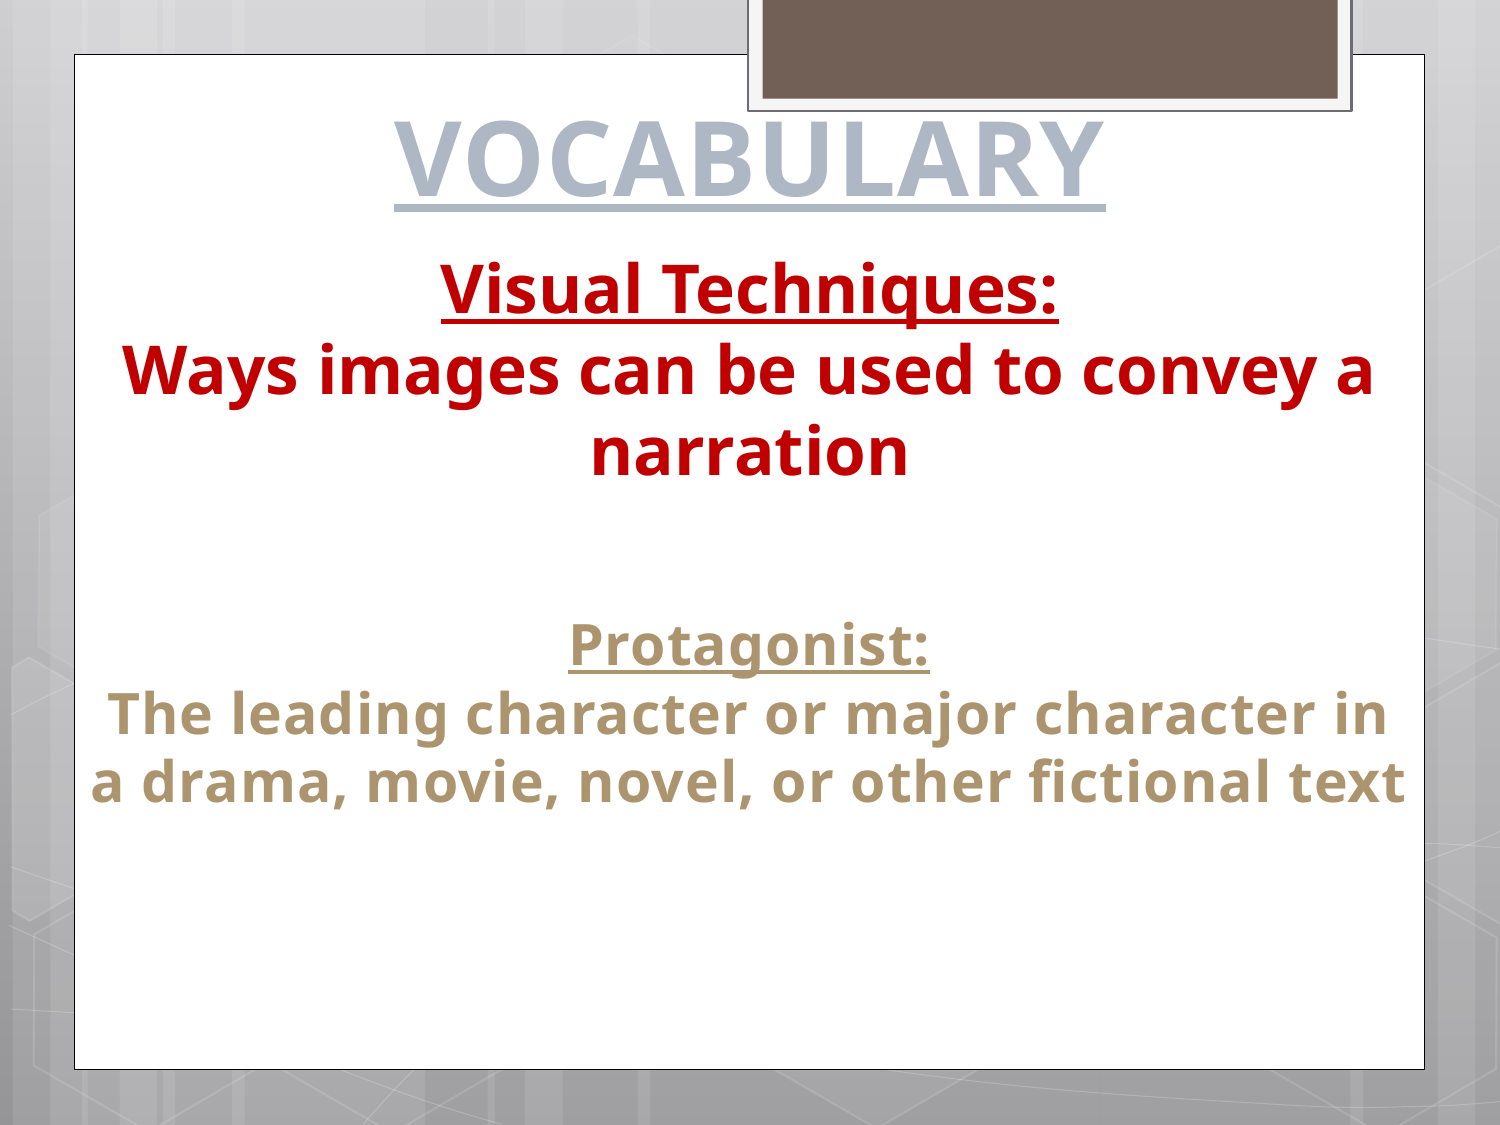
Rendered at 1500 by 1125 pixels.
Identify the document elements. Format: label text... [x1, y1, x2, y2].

text_box Protagonist: The leading character or major character in a drama, movie, novel, or other fictional text [74, 549, 1425, 890]
title Visual Techniques: Ways images can be used to convey a narration [75, 237, 1425, 549]
text_box VOCABULARY [74, 24, 1425, 225]
